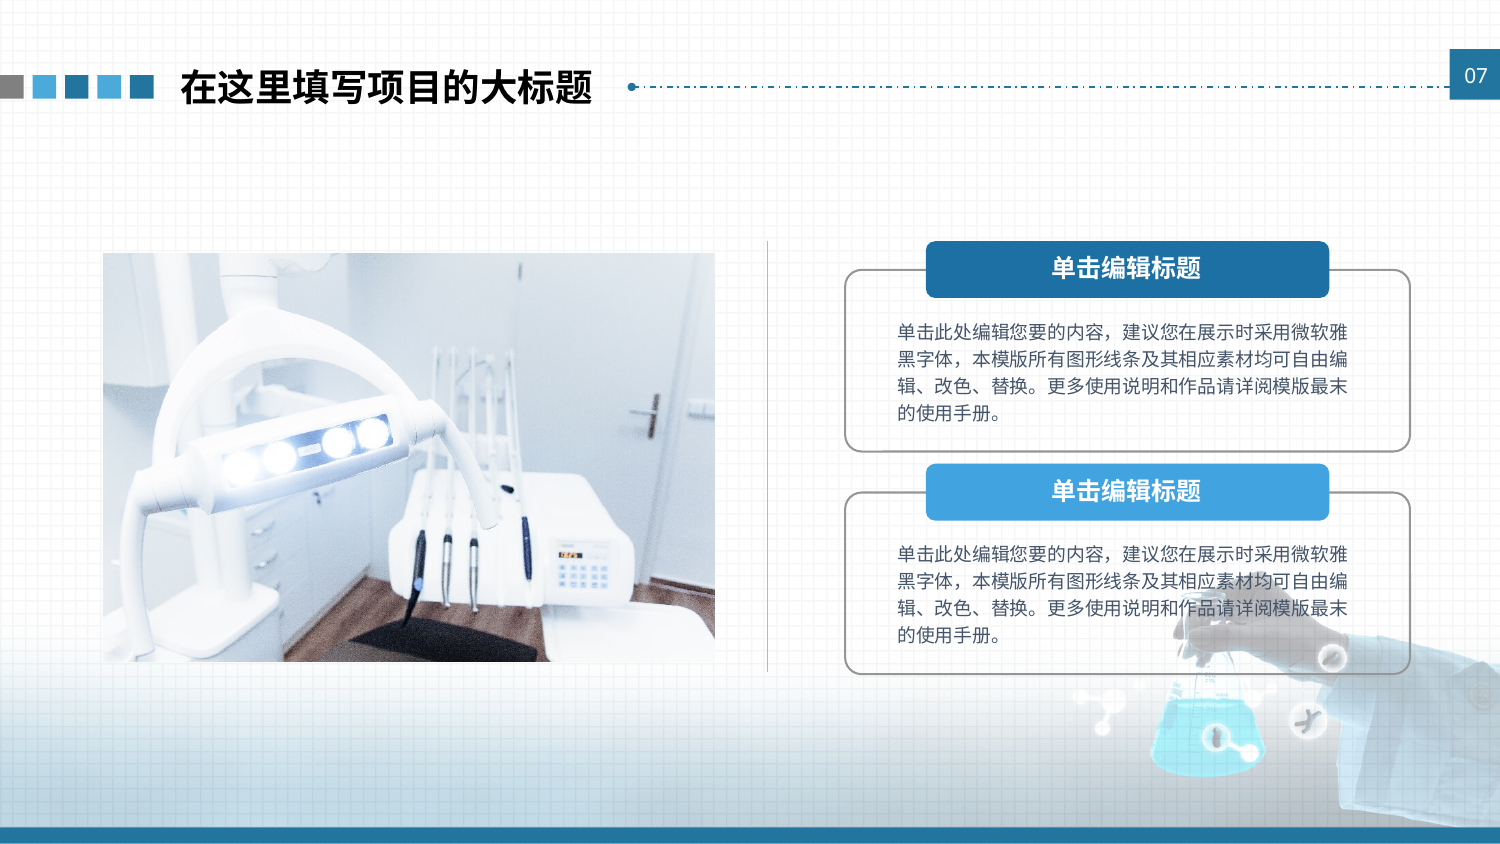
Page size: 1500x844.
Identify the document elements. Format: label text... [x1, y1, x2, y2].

text_box [1449, 48, 1500, 54]
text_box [925, 240, 1330, 299]
text_box [129, 74, 154, 100]
text_box 07 [1449, 54, 1500, 95]
picture [0, 0, 1500, 827]
text_box [32, 74, 57, 100]
text_box [1449, 95, 1500, 101]
text_box [845, 492, 1411, 675]
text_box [925, 463, 1330, 521]
text_box 单击此处编辑您要的内容，建议您在展示时采用微软雅黑字体，本模版所有图形线条及其相应素材均可自由编辑、改色、替换。更多使用说明和作品请详阅模版最末的使用手册。 [886, 310, 1369, 430]
text_box 单击此处编辑您要的内容，建议您在展示时采用微软雅黑字体，本模版所有图形线条及其相应素材均可自由编辑、改色、替换。更多使用说明和作品请详阅模版最末的使用手册。 [886, 532, 1369, 652]
text_box [64, 74, 89, 100]
text_box [96, 74, 122, 100]
text_box [845, 269, 1411, 452]
text_box [0, 74, 25, 100]
text_box 在这里填写项目的大标题 [165, 56, 615, 117]
